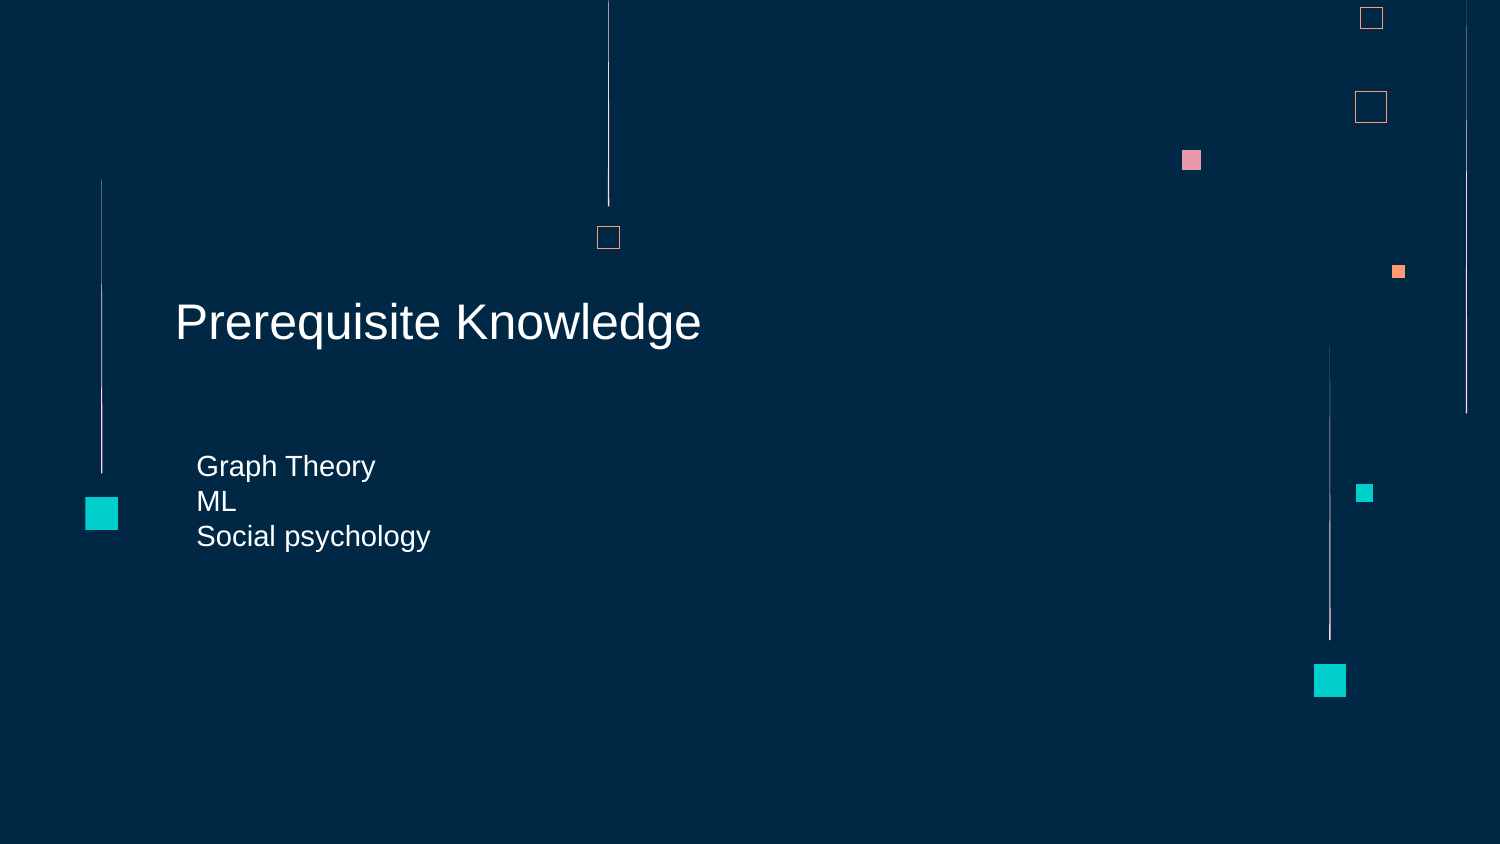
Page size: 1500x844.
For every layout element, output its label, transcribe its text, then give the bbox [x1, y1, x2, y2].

text_box Graph Theory ML Social psychology [181, 440, 1152, 595]
text_box Prerequisite Knowledge [160, 265, 1099, 360]
